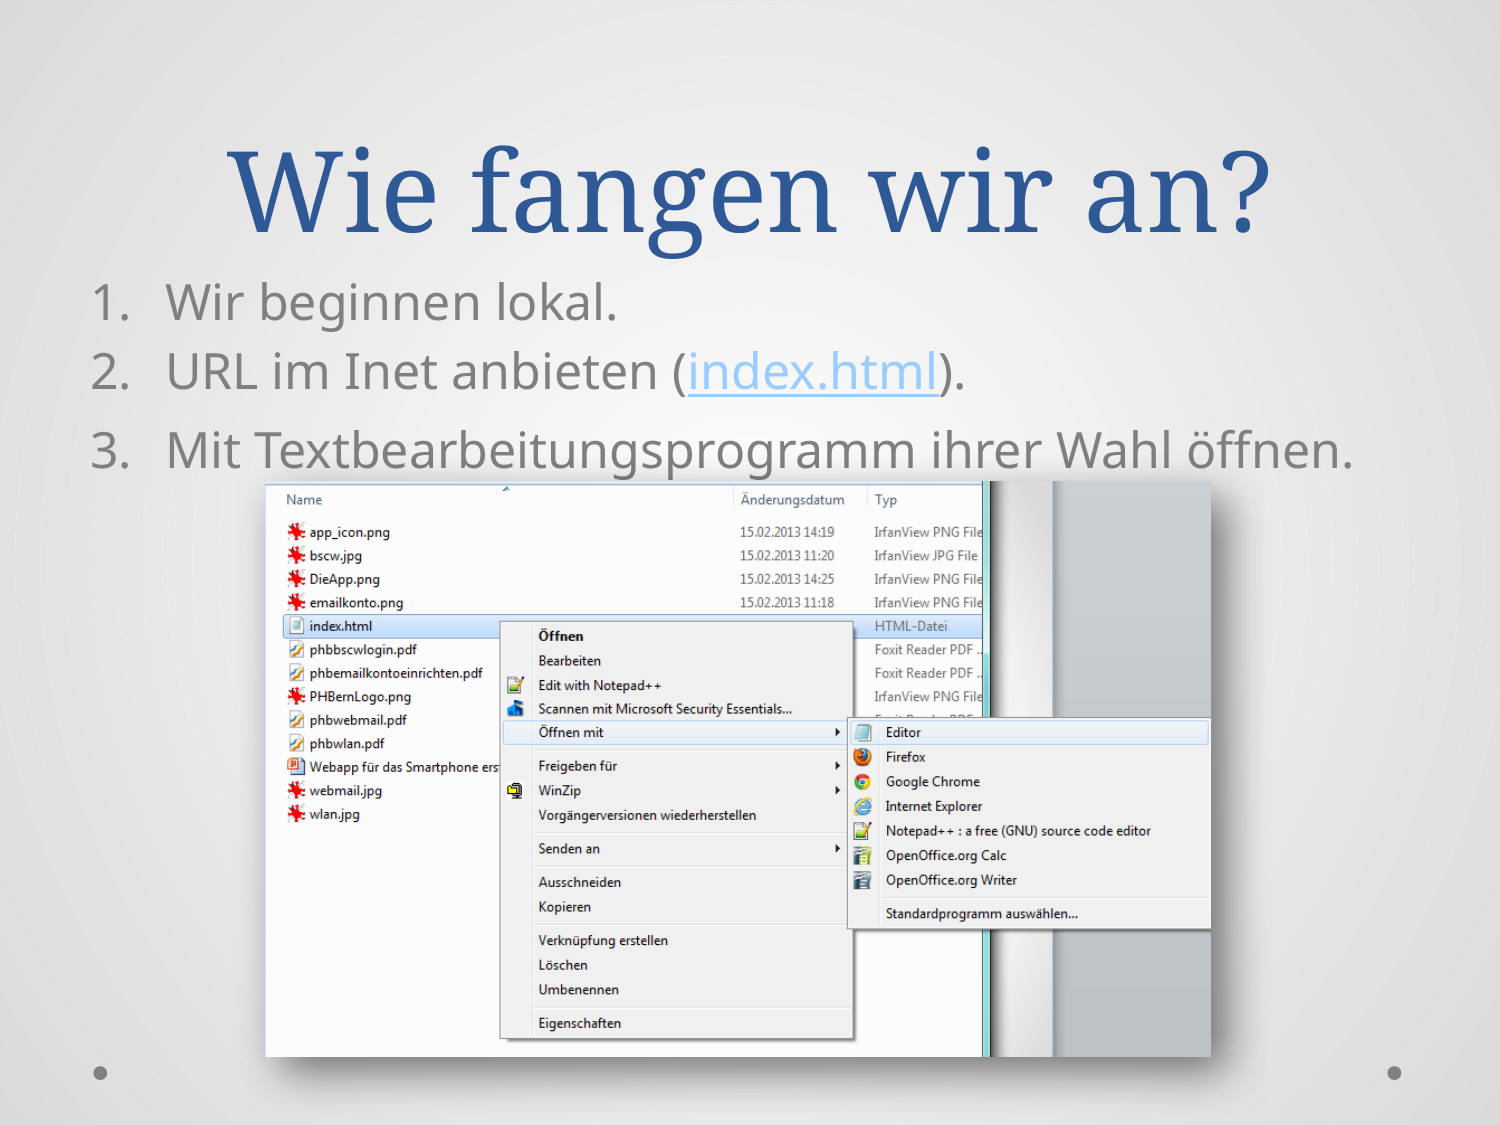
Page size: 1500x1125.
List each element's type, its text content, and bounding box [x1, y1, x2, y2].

title Wie fangen wir an? [75, 0, 1425, 262]
list Wir beginnen lokal. URL im Inet anbieten (index.html). Mit Textbearbeitungsprogramm ihrer Wahl öffnen. [75, 262, 1425, 1005]
picture [265, 481, 1212, 1057]
